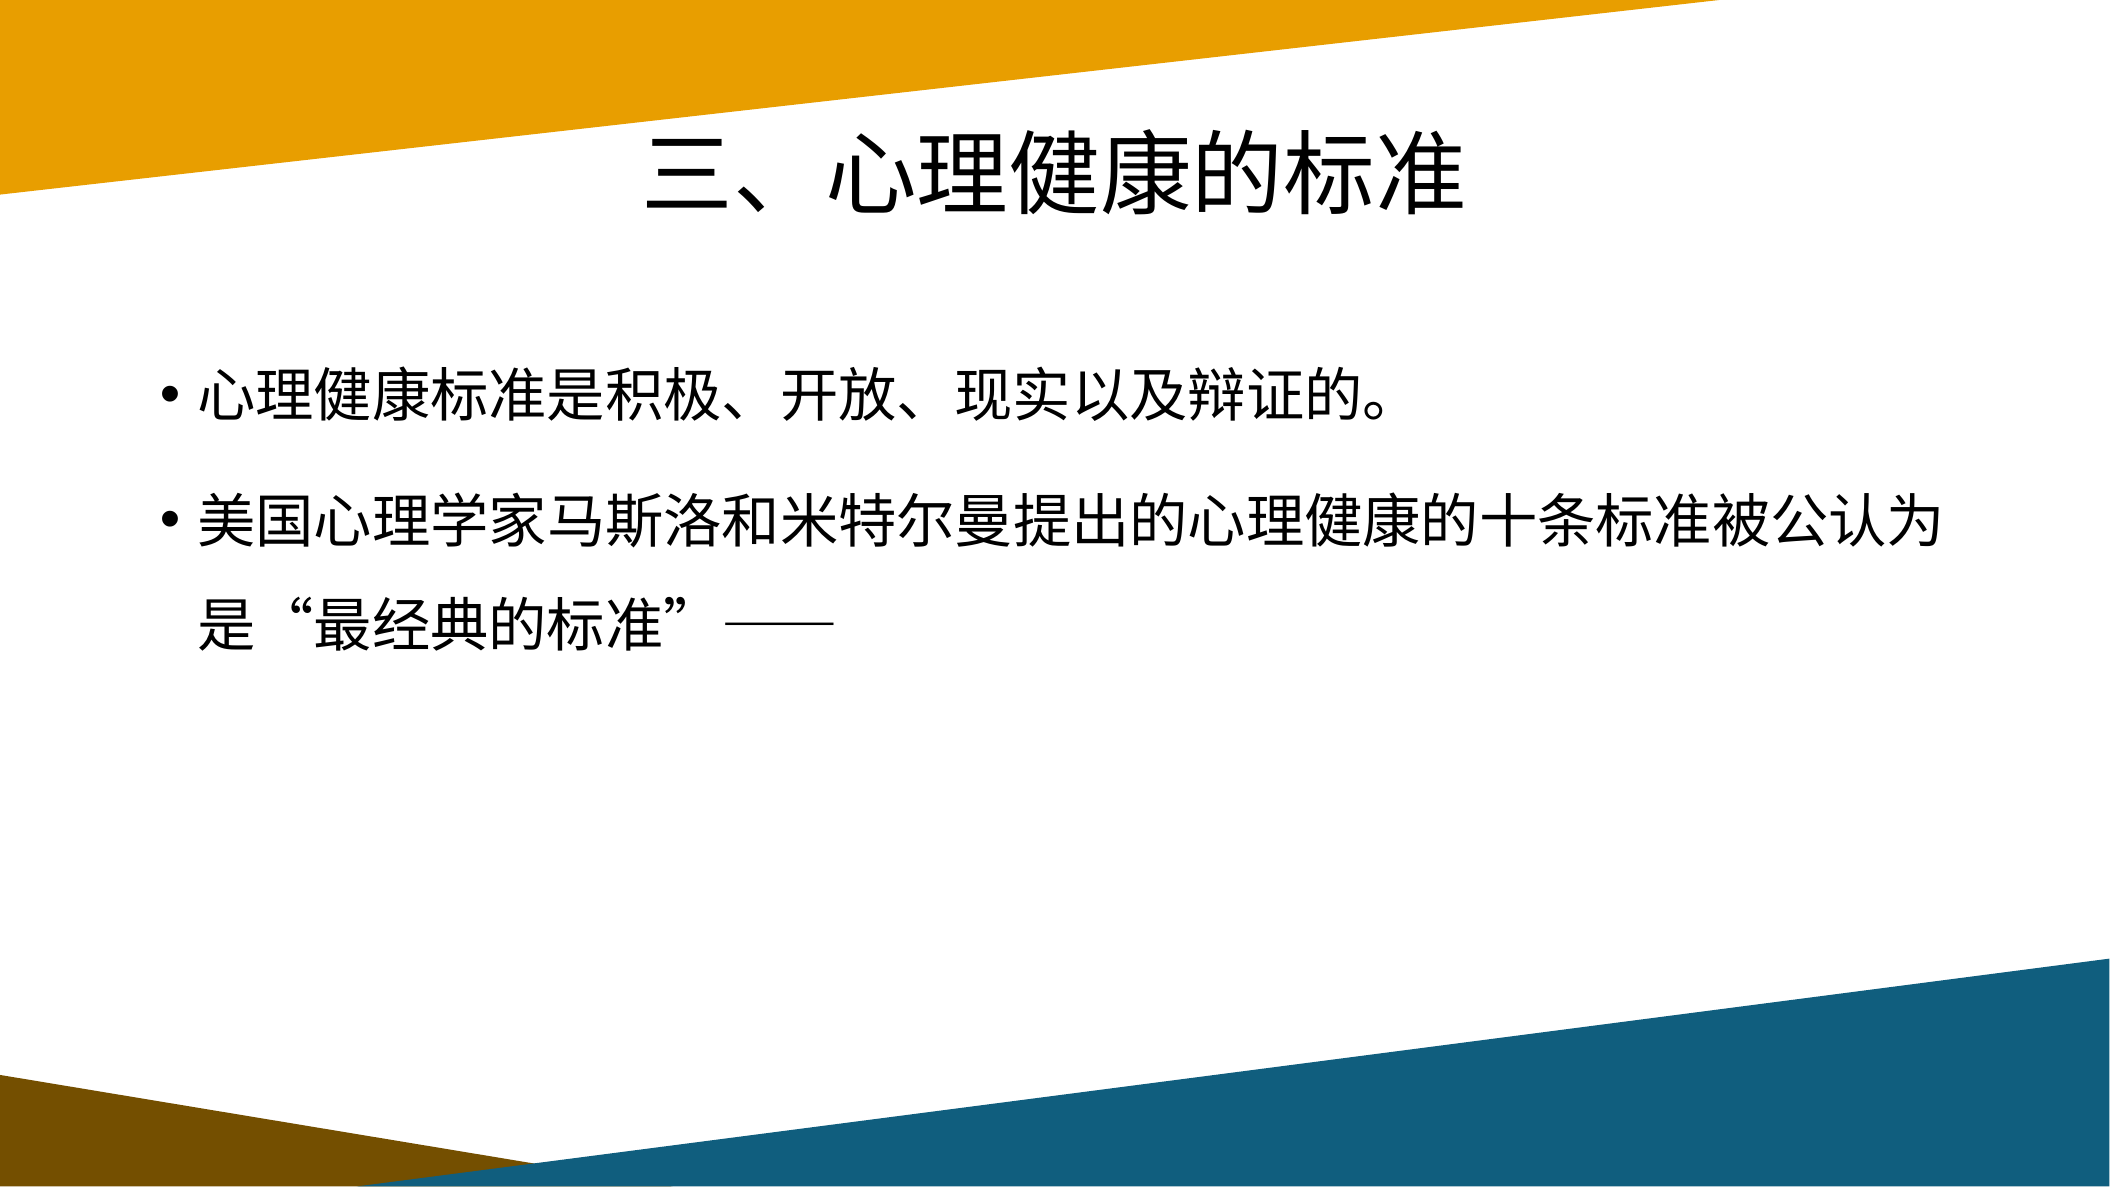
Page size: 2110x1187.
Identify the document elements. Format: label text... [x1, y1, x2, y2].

list 心理健康标准是积极、开放、现实以及辩证的。 美国心理学家马斯洛和米特尔曼提出的心理健康的十条标准被公认为是“最经典的标准”—— [145, 315, 1965, 1069]
title 三、心理健康的标准 [145, 63, 1965, 293]
